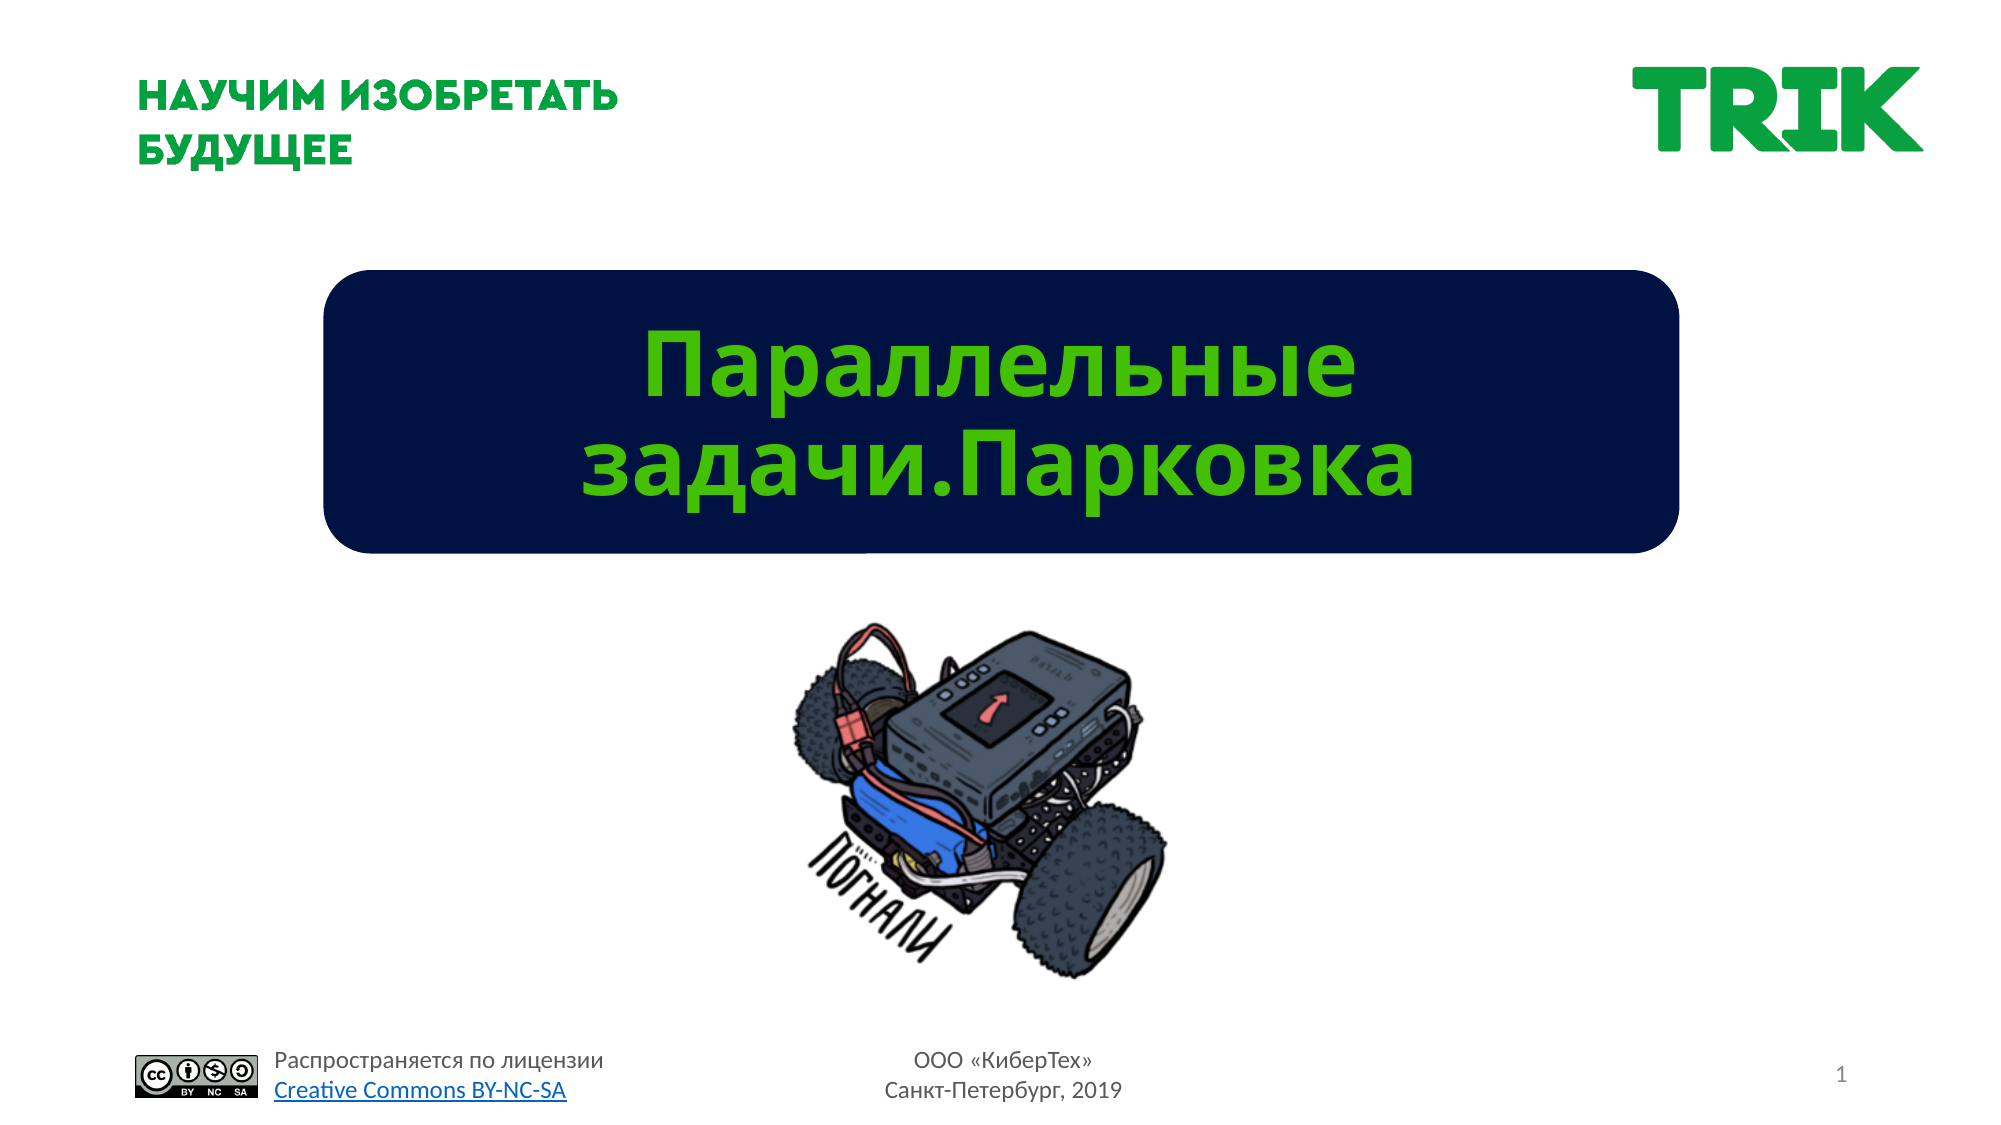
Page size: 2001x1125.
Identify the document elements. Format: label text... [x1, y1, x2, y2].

picture [1631, 64, 1924, 154]
picture [743, 523, 1257, 1031]
title Параллельные задачи.Парковка [322, 252, 1678, 523]
slide_number 1 [1412, 1042, 1863, 1103]
picture [135, 1055, 258, 1098]
picture [137, 78, 618, 171]
